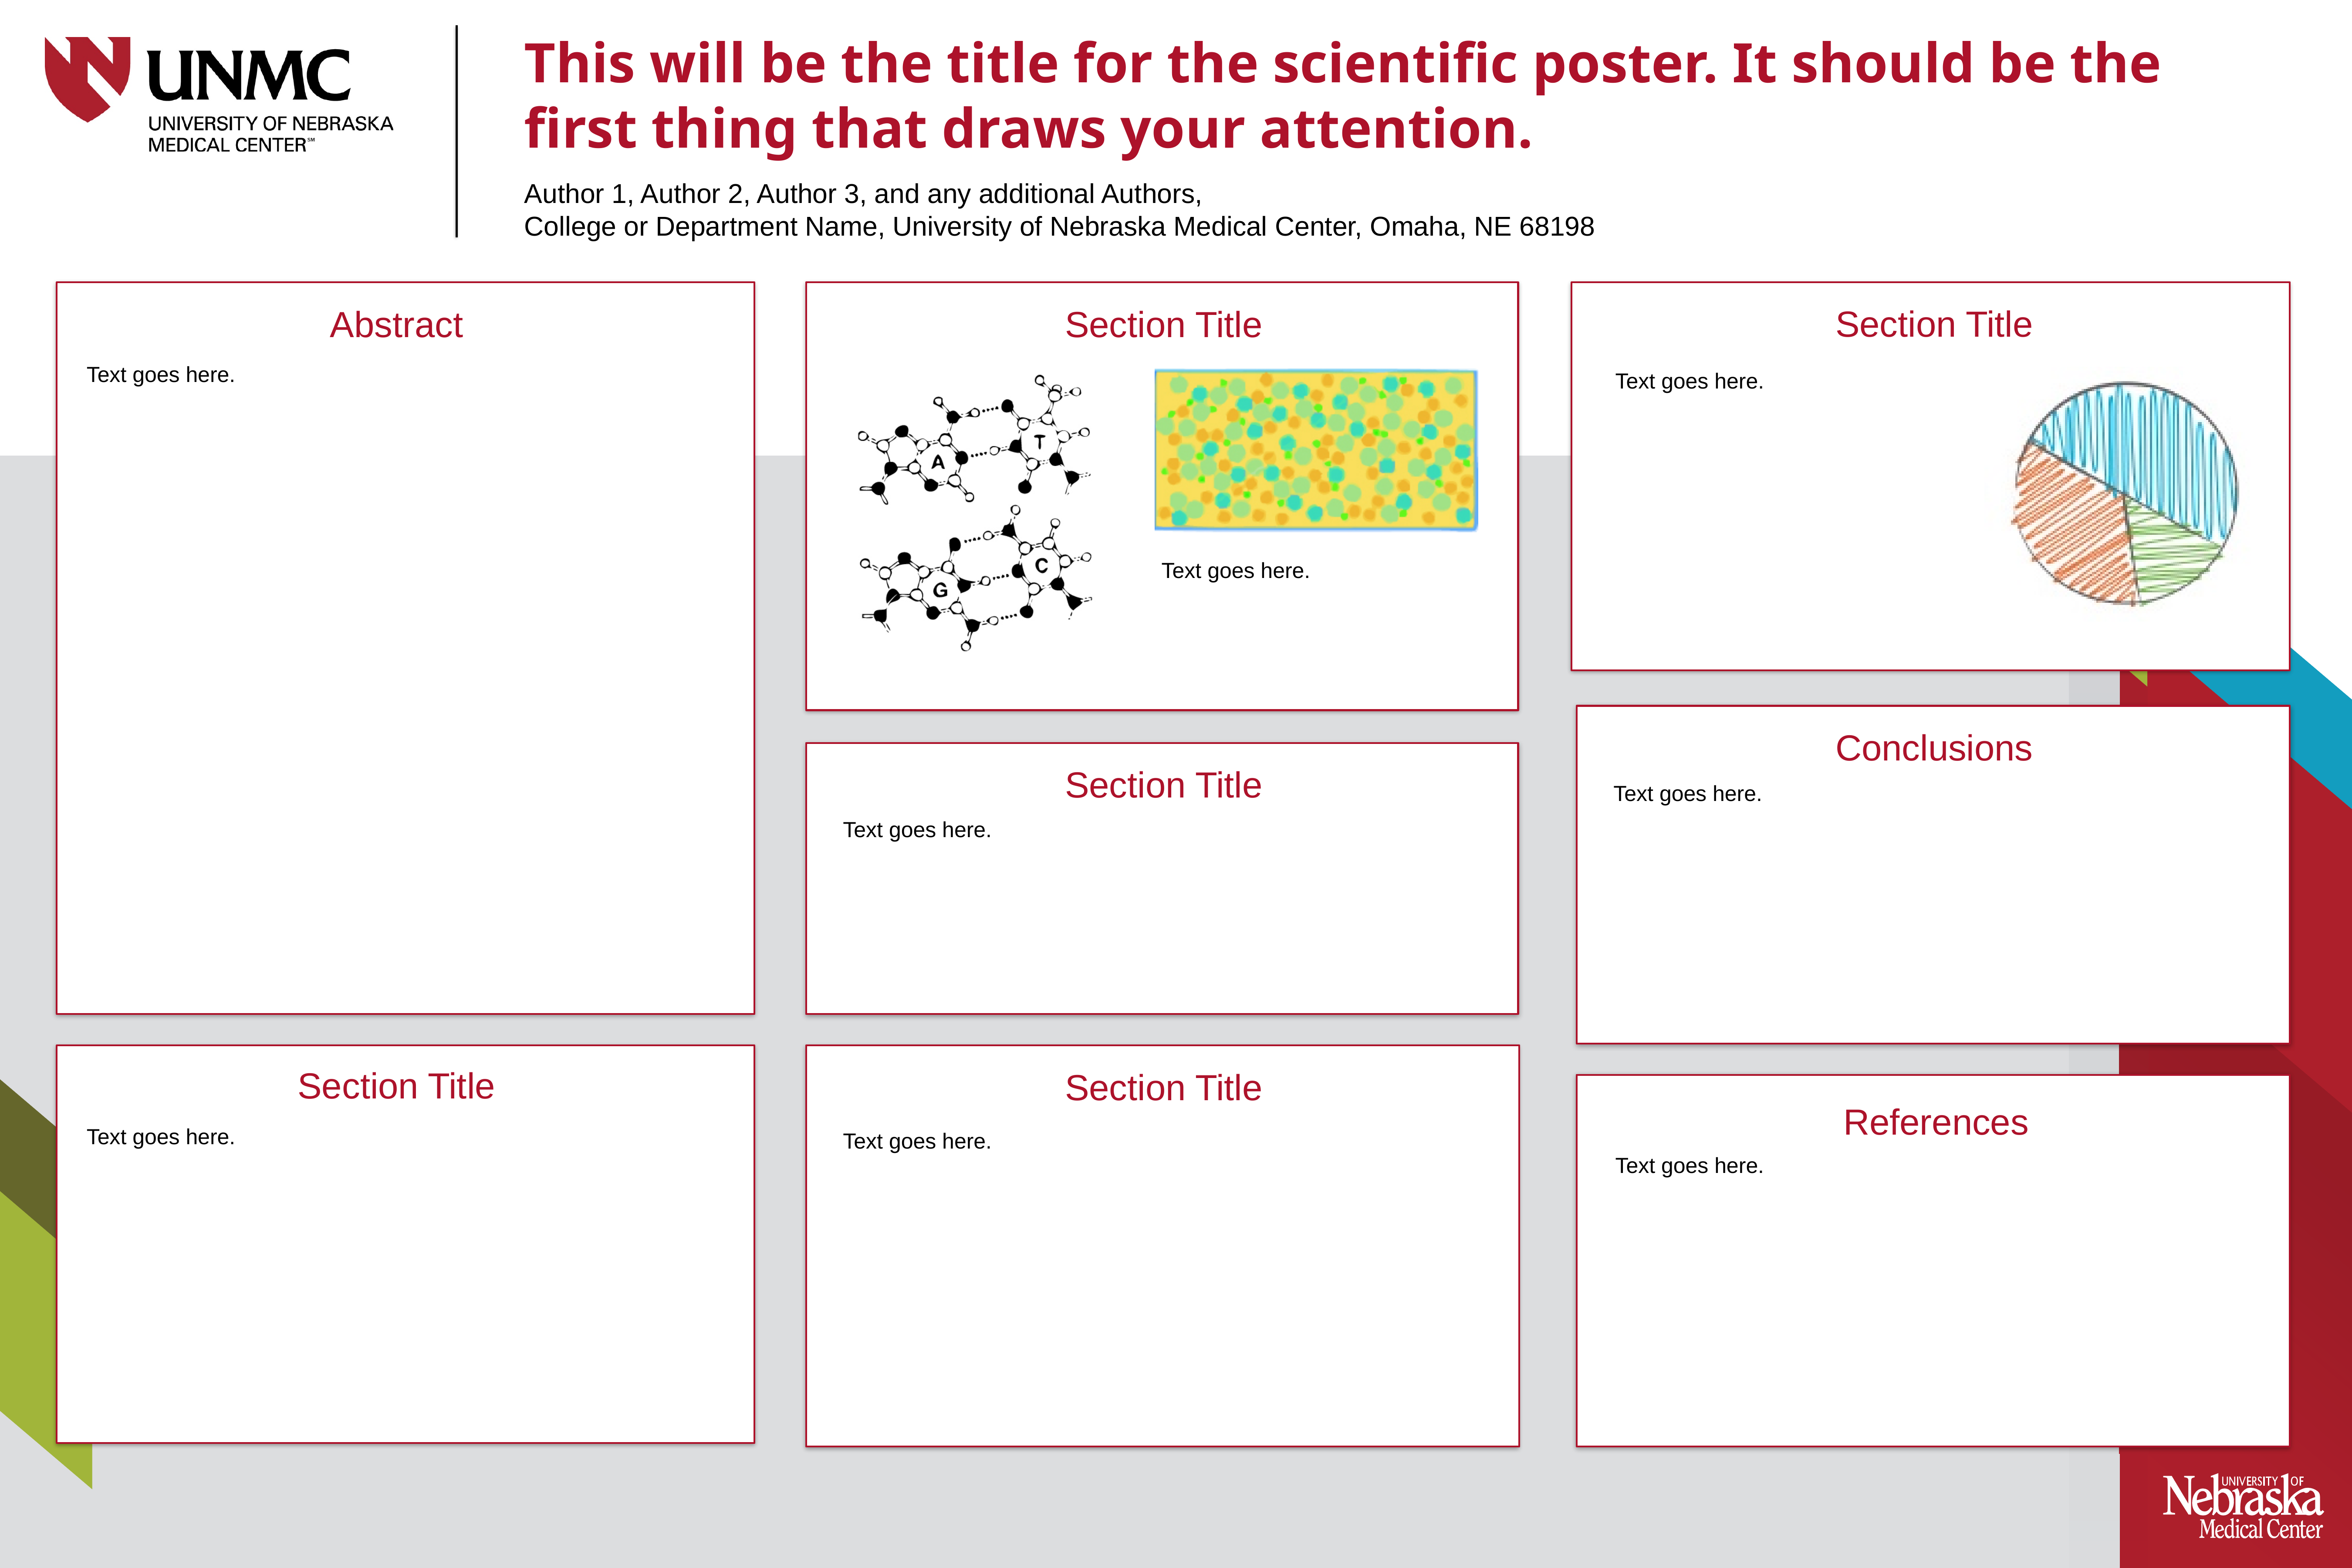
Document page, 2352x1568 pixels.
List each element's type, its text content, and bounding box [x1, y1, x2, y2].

text_box This will be the title for the scientific poster. It should be the first thing that draws your attention. [517, 25, 2260, 162]
text_box Author 1, Author 2, Author 3, and any additional Authors, College or Department Name, University of Nebraska Medical Center, Omaha, NE 68198 [517, 172, 2251, 223]
picture [44, 37, 393, 152]
picture [0, 224, 2352, 1568]
